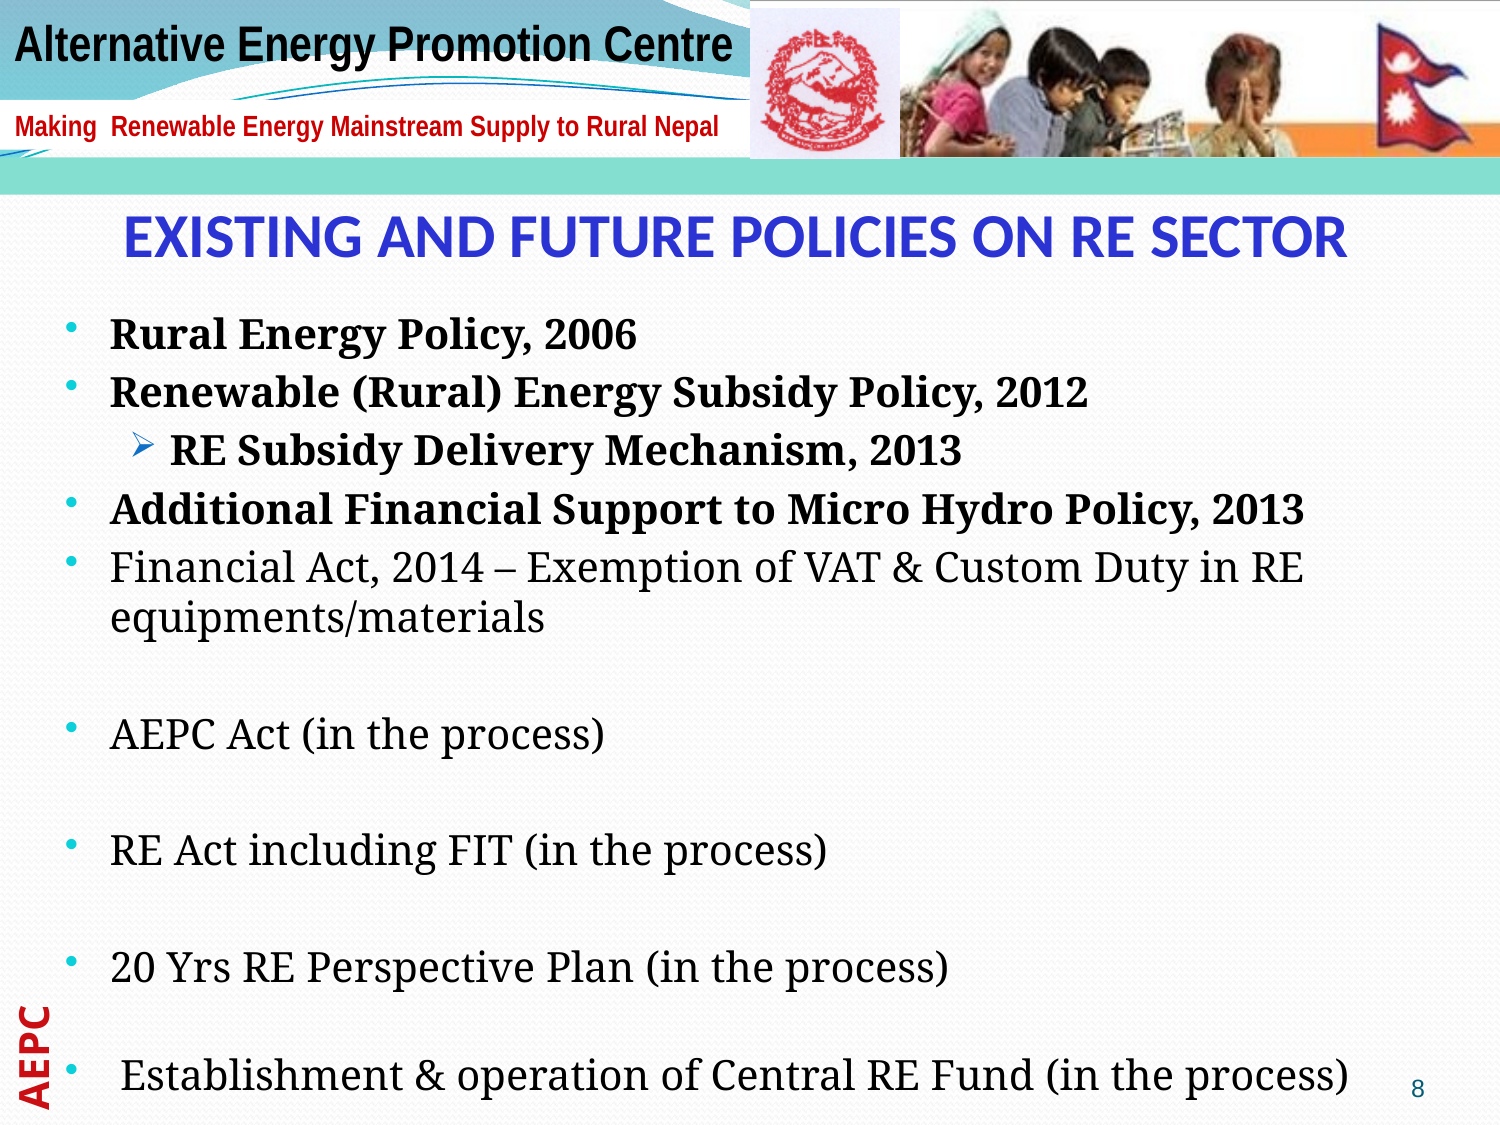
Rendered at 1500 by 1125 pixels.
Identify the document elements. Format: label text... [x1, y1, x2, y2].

text_box Rural Energy Policy, 2006 Renewable (Rural) Energy Subsidy Policy, 2012 RE Subsidy Delivery Mechanism, 2013 Additional Financial Support to Micro Hydro Policy, 2013 Financial Act, 2014 – Exemption of VAT & Custom Duty in RE equipments/materials AEPC Act (in the process) RE Act including FIT (in the process) 20 Yrs RE Perspective Plan (in the process) Establishment & operation of Central RE Fund (in the process) [50, 299, 1425, 1125]
text_box Existing and Future Policies on RE Sector [50, 187, 1425, 275]
slide_number 8 [1299, 1042, 1425, 1103]
picture [750, 0, 1500, 157]
